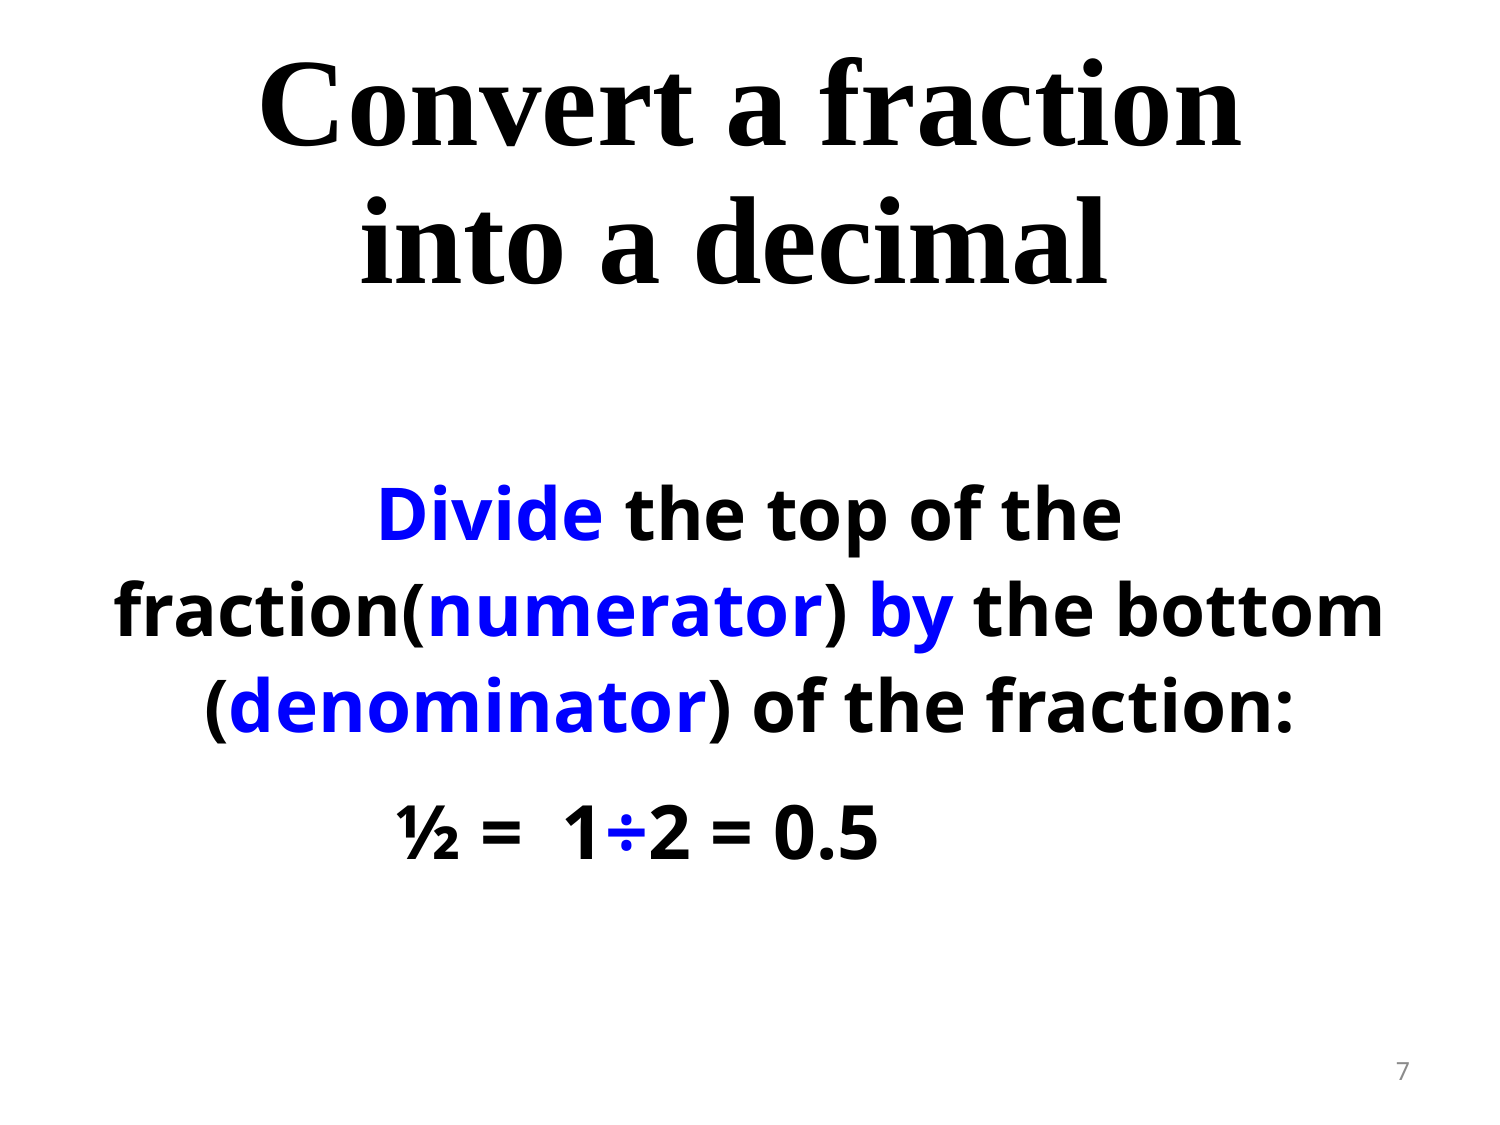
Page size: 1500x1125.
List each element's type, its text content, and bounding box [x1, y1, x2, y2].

slide_number 7 [1074, 1042, 1425, 1103]
list Convert a fraction into a decimal Divide the top of the fraction(numerator) by the bottom (denominator) of the fraction: ½ = 1÷2 = 0.5 [75, 78, 1425, 1005]
